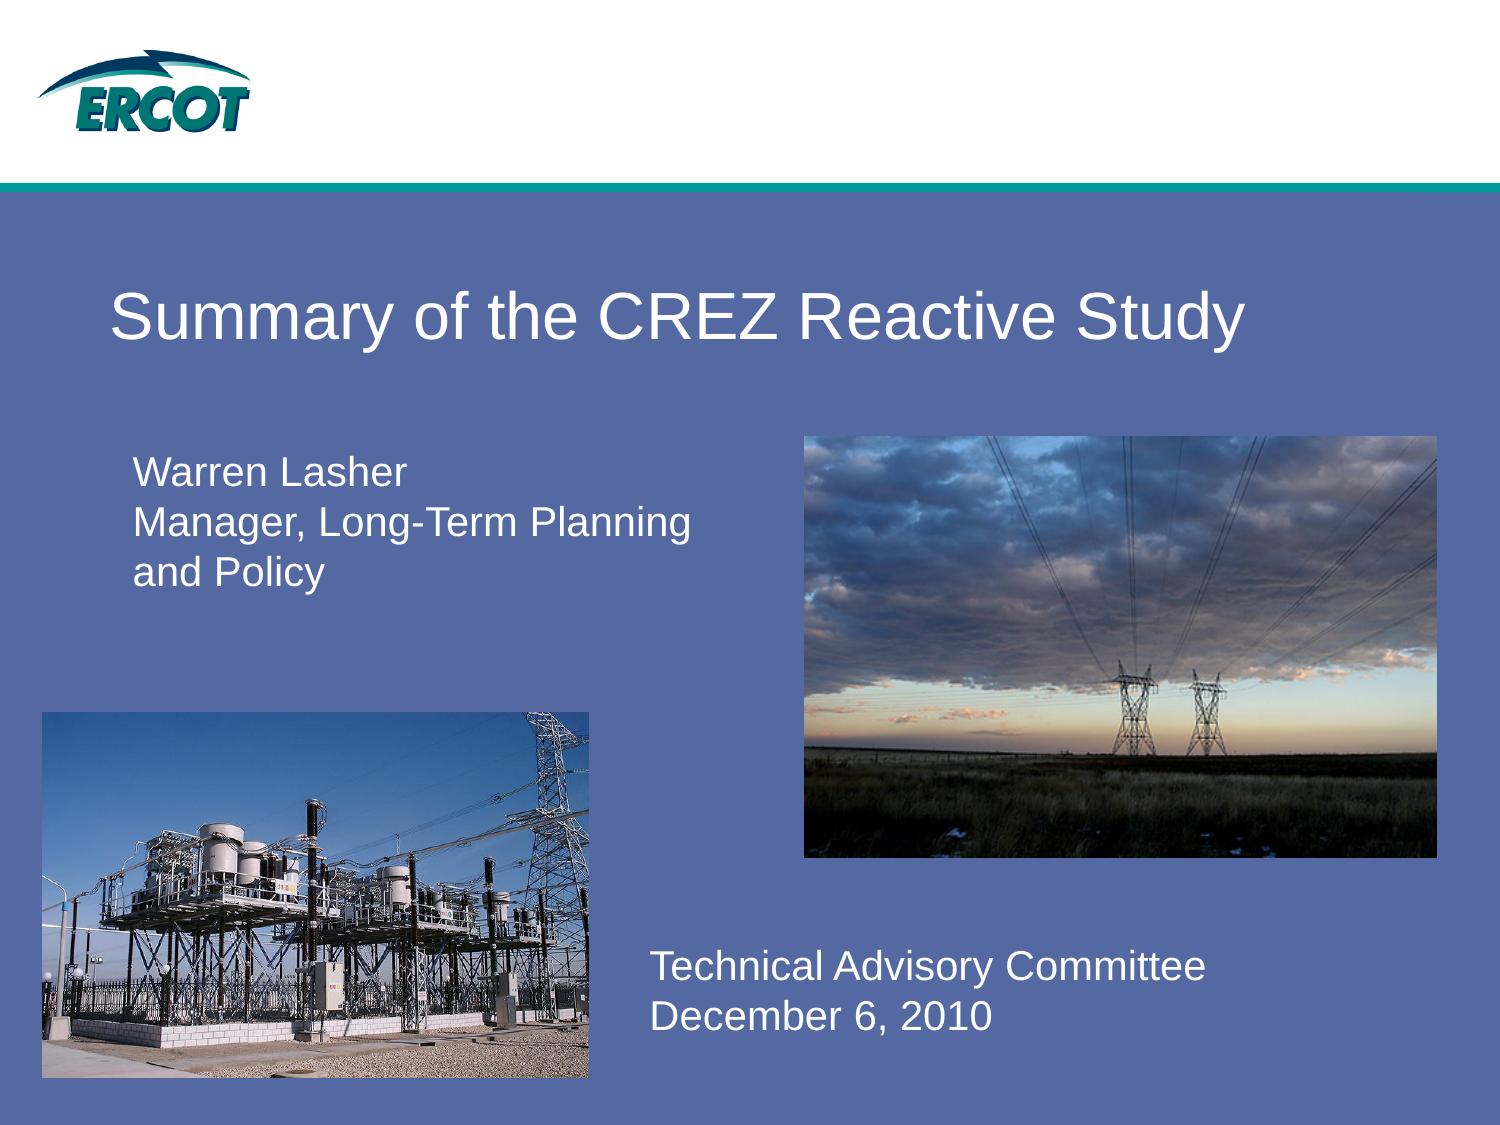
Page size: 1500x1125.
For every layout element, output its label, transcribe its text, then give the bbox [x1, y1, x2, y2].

picture [804, 436, 1437, 858]
picture [37, 50, 250, 136]
footer Technical Advisory Committee December 6, 2010 [634, 931, 1358, 1070]
subtitle Warren Lasher Manager, Long-Term Planning and Policy [117, 436, 768, 694]
picture [41, 712, 590, 1078]
title Summary of the CREZ Reactive Study [94, 211, 1293, 415]
